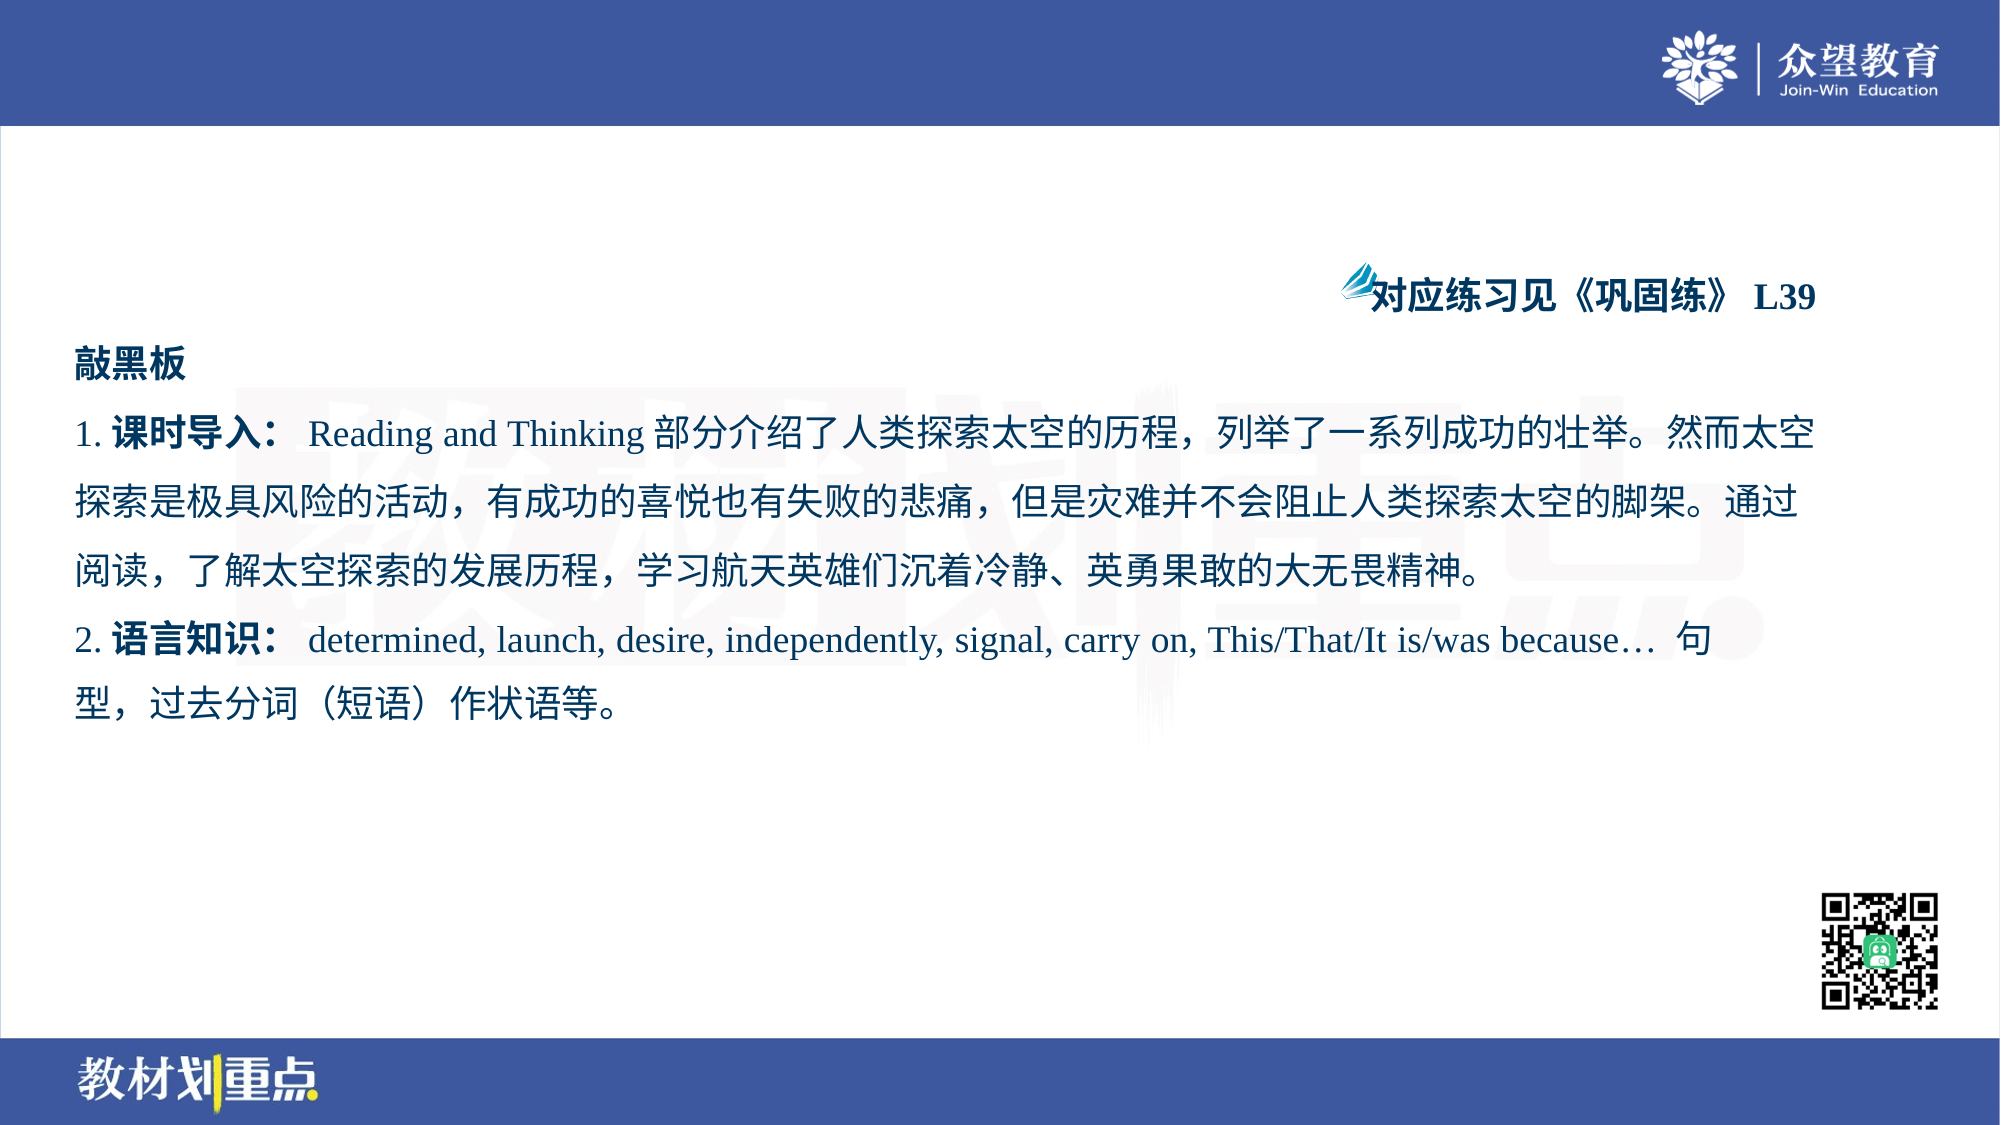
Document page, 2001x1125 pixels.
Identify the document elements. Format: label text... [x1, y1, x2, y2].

text_box 对应练习见《巩固练》L39 敲黑板 1.课时导入：Reading and Thinking部分介绍了人类探索太空的历程，列举了一系列成功的壮举。然而太空 探索是极具风险的活动，有成功的喜悦也有失败的悲痛，但是灾难并不会阻止人类探索太空的脚架。通过 阅读，了解太空探索的发展历程，学习航天英雄们沉着冷静、英勇果敢的大无畏精神。 2.语言知识：determined, launch, desire, independently, signal, carry on, This/That/It is/was because… 句 型，过去分词（短语）作状语等。 [82, 248, 1817, 719]
picture [0, 0, 2000, 1125]
